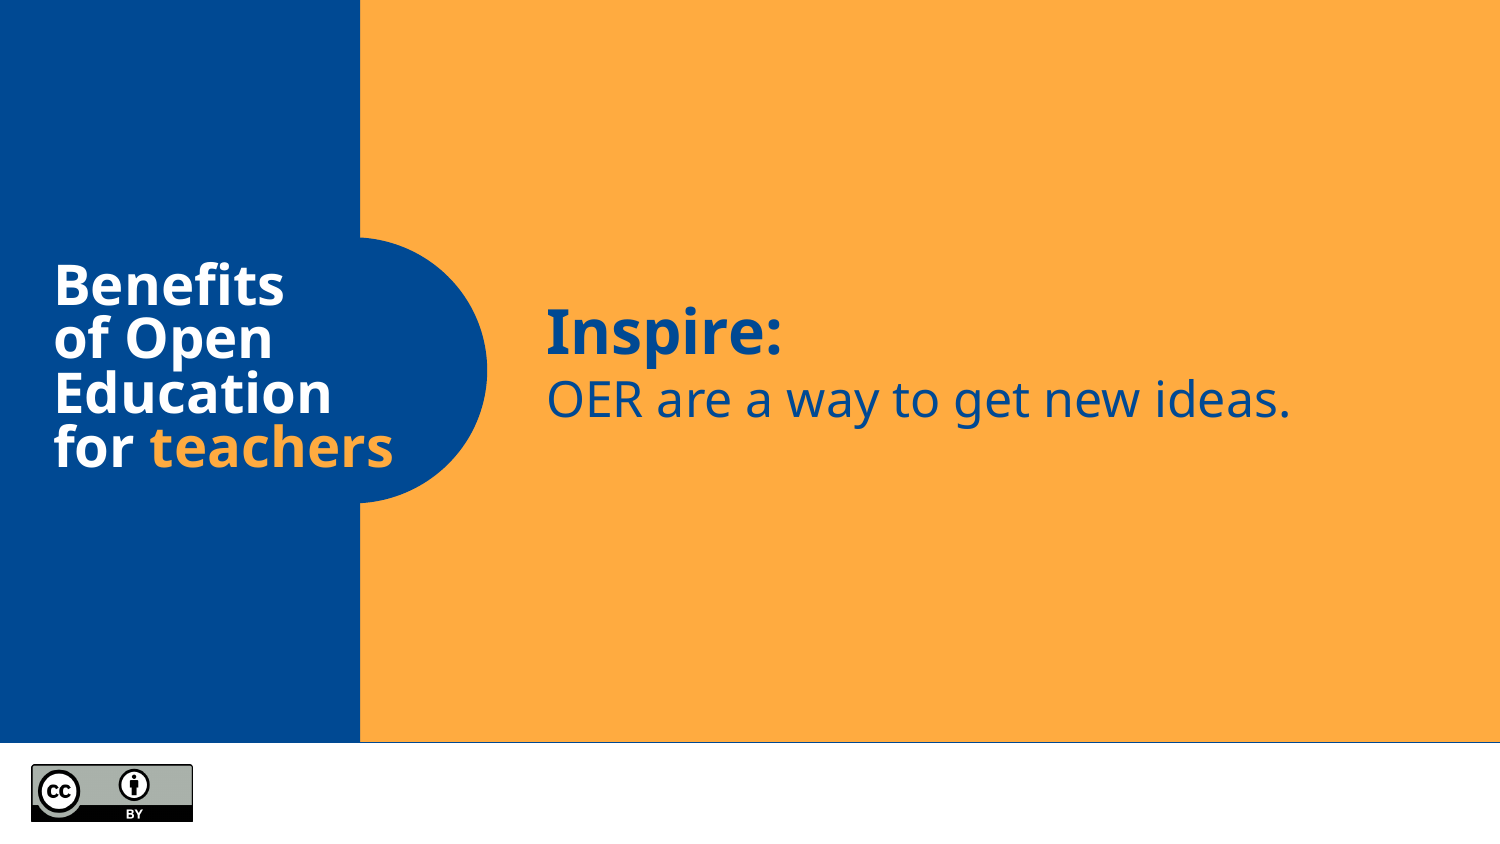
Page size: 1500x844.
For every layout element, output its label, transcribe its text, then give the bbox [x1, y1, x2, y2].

text_box [0, 750, 1500, 844]
text_box Inspire: OER are a way to get new ideas. [531, 277, 1427, 574]
text_box [300, 493, 405, 504]
text_box [421, 255, 488, 485]
text_box [0, 0, 361, 742]
text_box Benefits of Open Education for teachers [38, 246, 421, 493]
picture [31, 764, 193, 822]
text_box [304, 237, 401, 246]
